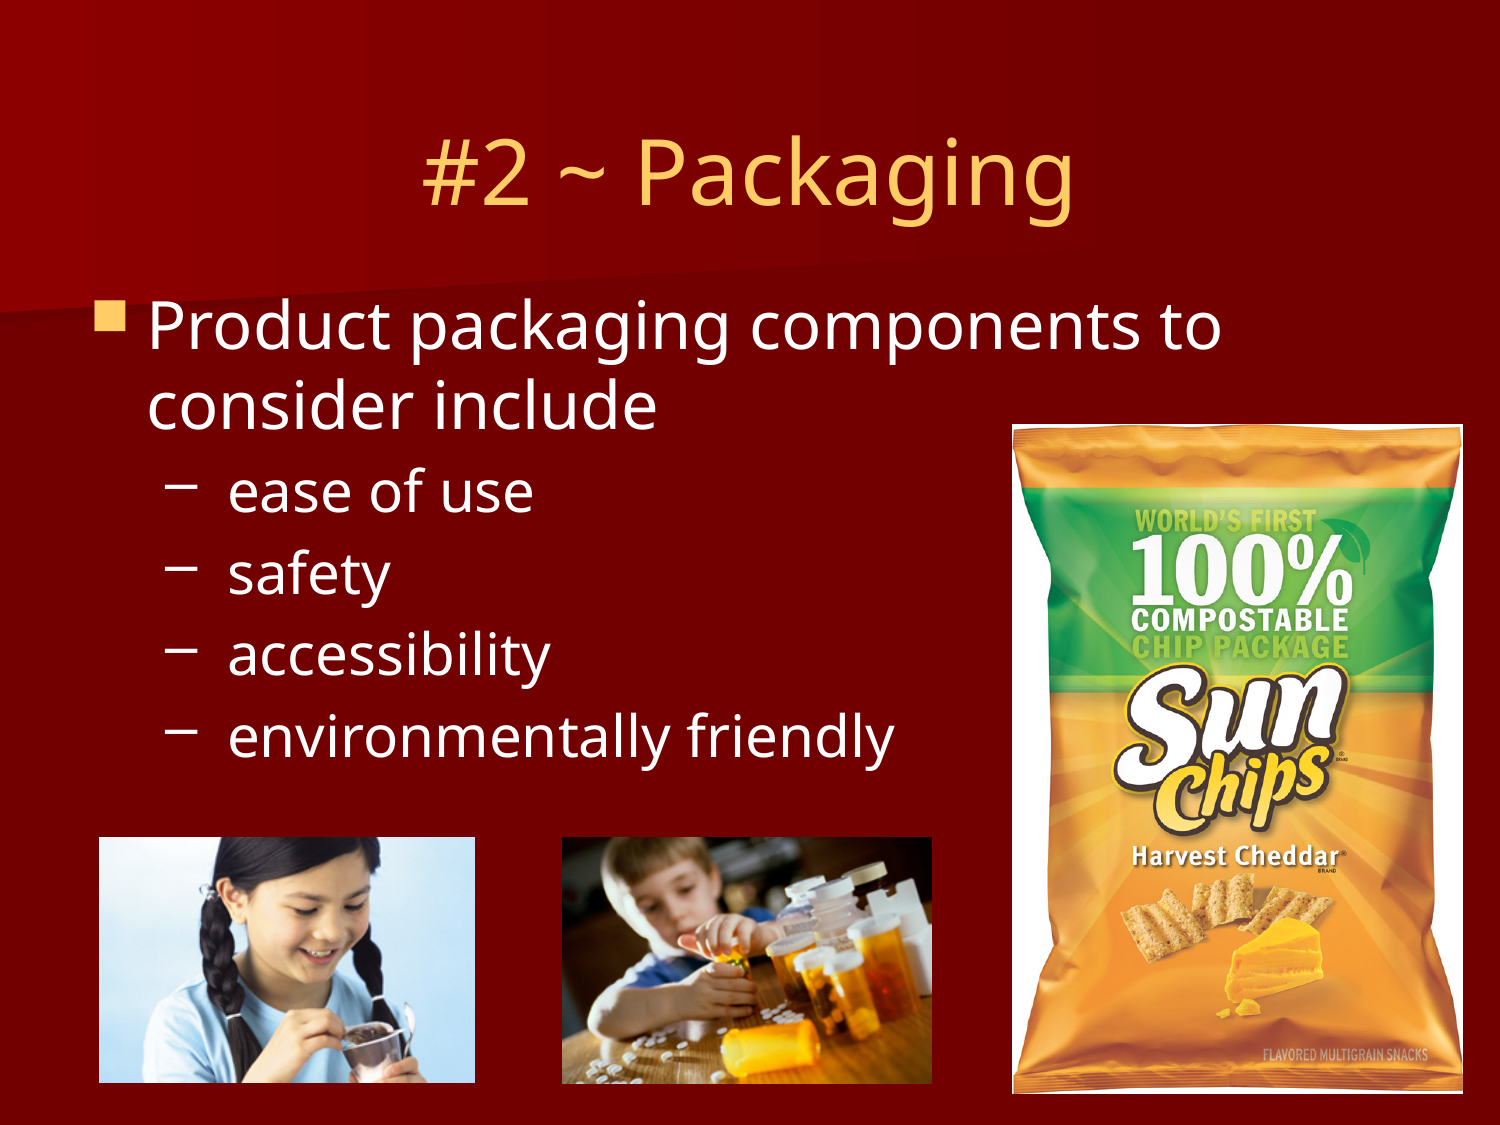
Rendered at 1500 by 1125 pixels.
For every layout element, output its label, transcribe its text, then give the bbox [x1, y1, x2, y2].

picture [1012, 424, 1463, 1094]
picture [99, 837, 476, 1083]
list Product packaging components to consider include ease of use safety accessibility environmentally friendly [74, 274, 1426, 1013]
title #2 ~ Packaging [112, 74, 1388, 263]
picture [562, 837, 932, 1084]
